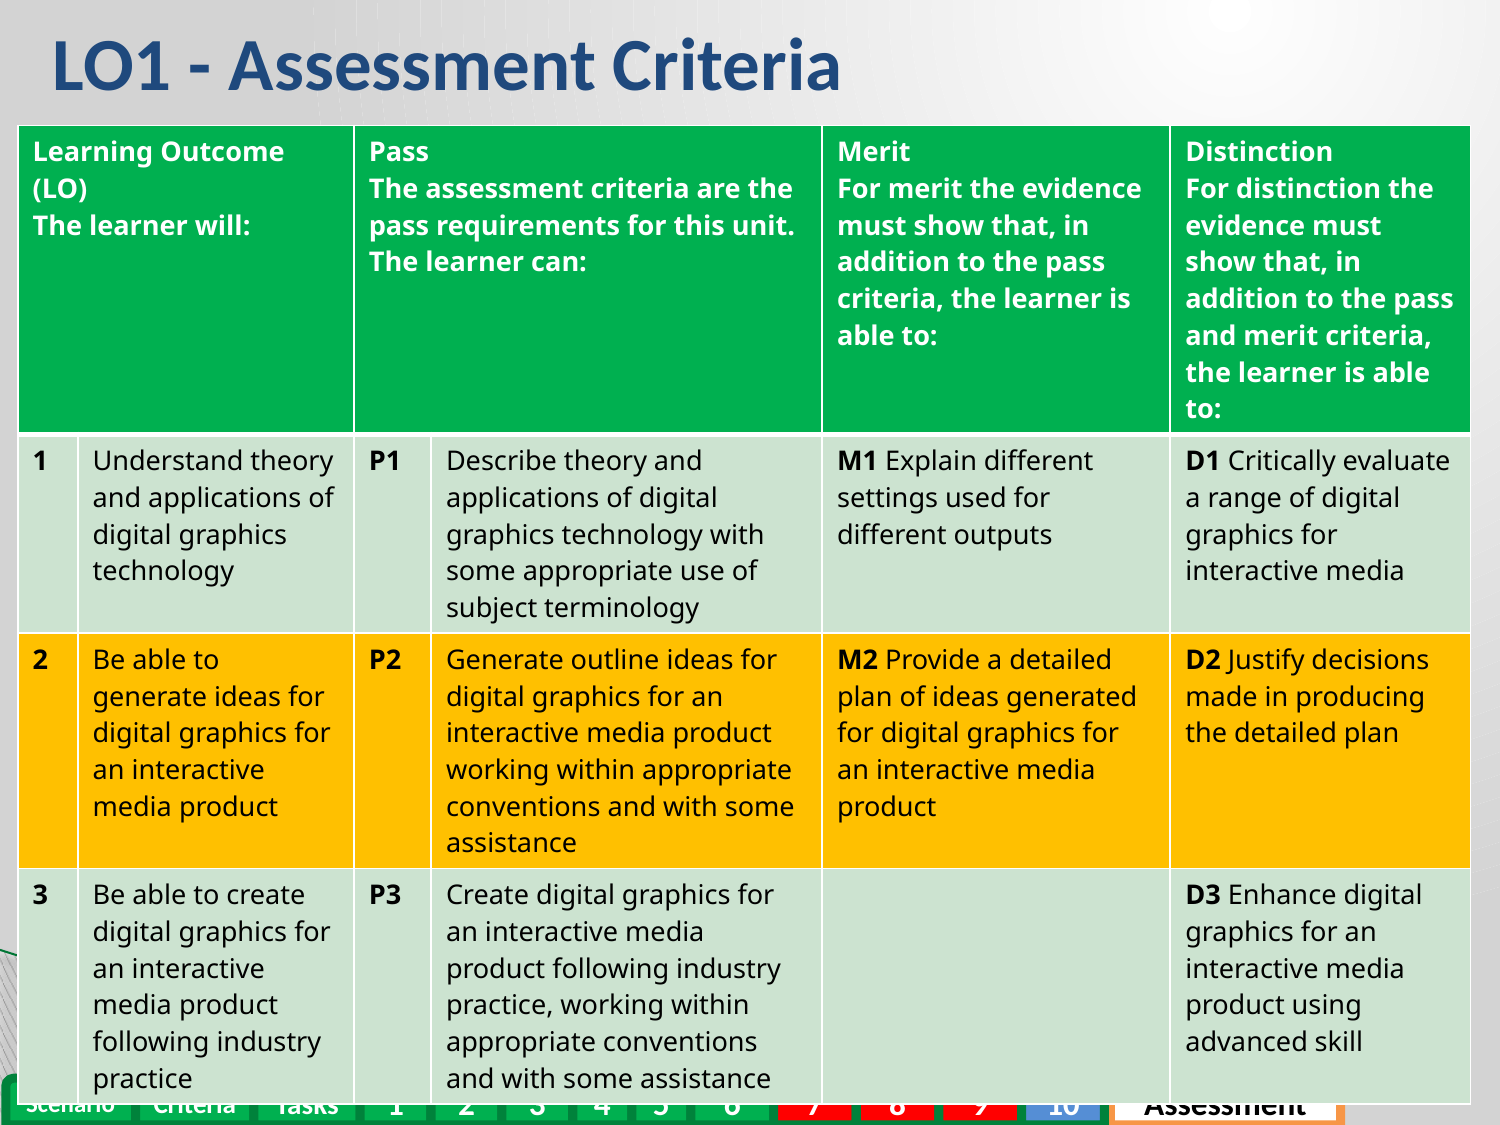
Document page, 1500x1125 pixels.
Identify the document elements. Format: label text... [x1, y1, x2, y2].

table_cell P3 [355, 869, 430, 1103]
table_header Pass The assessment criteria are the pass requirements for this unit. The learner can: [355, 126, 821, 432]
table_cell 1 [19, 437, 77, 632]
table_header Merit For merit the evidence must show that, in addition to the pass criteria, the learner is able to: [823, 126, 1169, 432]
table_header Learning Outcome (LO) The learner will: [19, 126, 353, 432]
table_cell Be able to create digital graphics for an interactive media product following industry practice [79, 869, 353, 1103]
table_cell D2 Justify decisions made in producing the detailed plan [1171, 634, 1470, 868]
table_cell Generate outline ideas for digital graphics for an interactive media product working within appropriate conventions and with some assistance [432, 634, 821, 868]
table_cell Be able to generate ideas for digital graphics for an interactive media product [79, 634, 353, 868]
table_cell D1 Critically evaluate a range of digital graphics for interactive media [1171, 437, 1470, 632]
table_cell Understand theory and applications of digital graphics technology [79, 437, 353, 632]
table_cell M2 Provide a detailed plan of ideas generated for digital graphics for an interactive media product [823, 634, 1169, 868]
table_cell 2 [19, 634, 77, 868]
table_cell P2 [355, 634, 430, 868]
table_cell 3 [19, 869, 77, 1103]
table_cell Create digital graphics for an interactive media product following industry practice, working within appropriate conventions and with some assistance [432, 869, 821, 1103]
table_cell Describe theory and applications of digital graphics technology with some appropriate use of subject terminology [432, 437, 821, 632]
table_cell M1 Explain different settings used for different outputs [823, 437, 1169, 632]
table_cell D3 Enhance digital graphics for an interactive media product using advanced skill [1171, 869, 1470, 1103]
table_cell [823, 869, 1169, 1103]
table_cell P1 [355, 437, 430, 632]
table_header Distinction For distinction the evidence must show that, in addition to the pass and merit criteria, the learner is able to: [1171, 126, 1470, 432]
title LO1 - Assessment Criteria [37, 19, 1471, 102]
